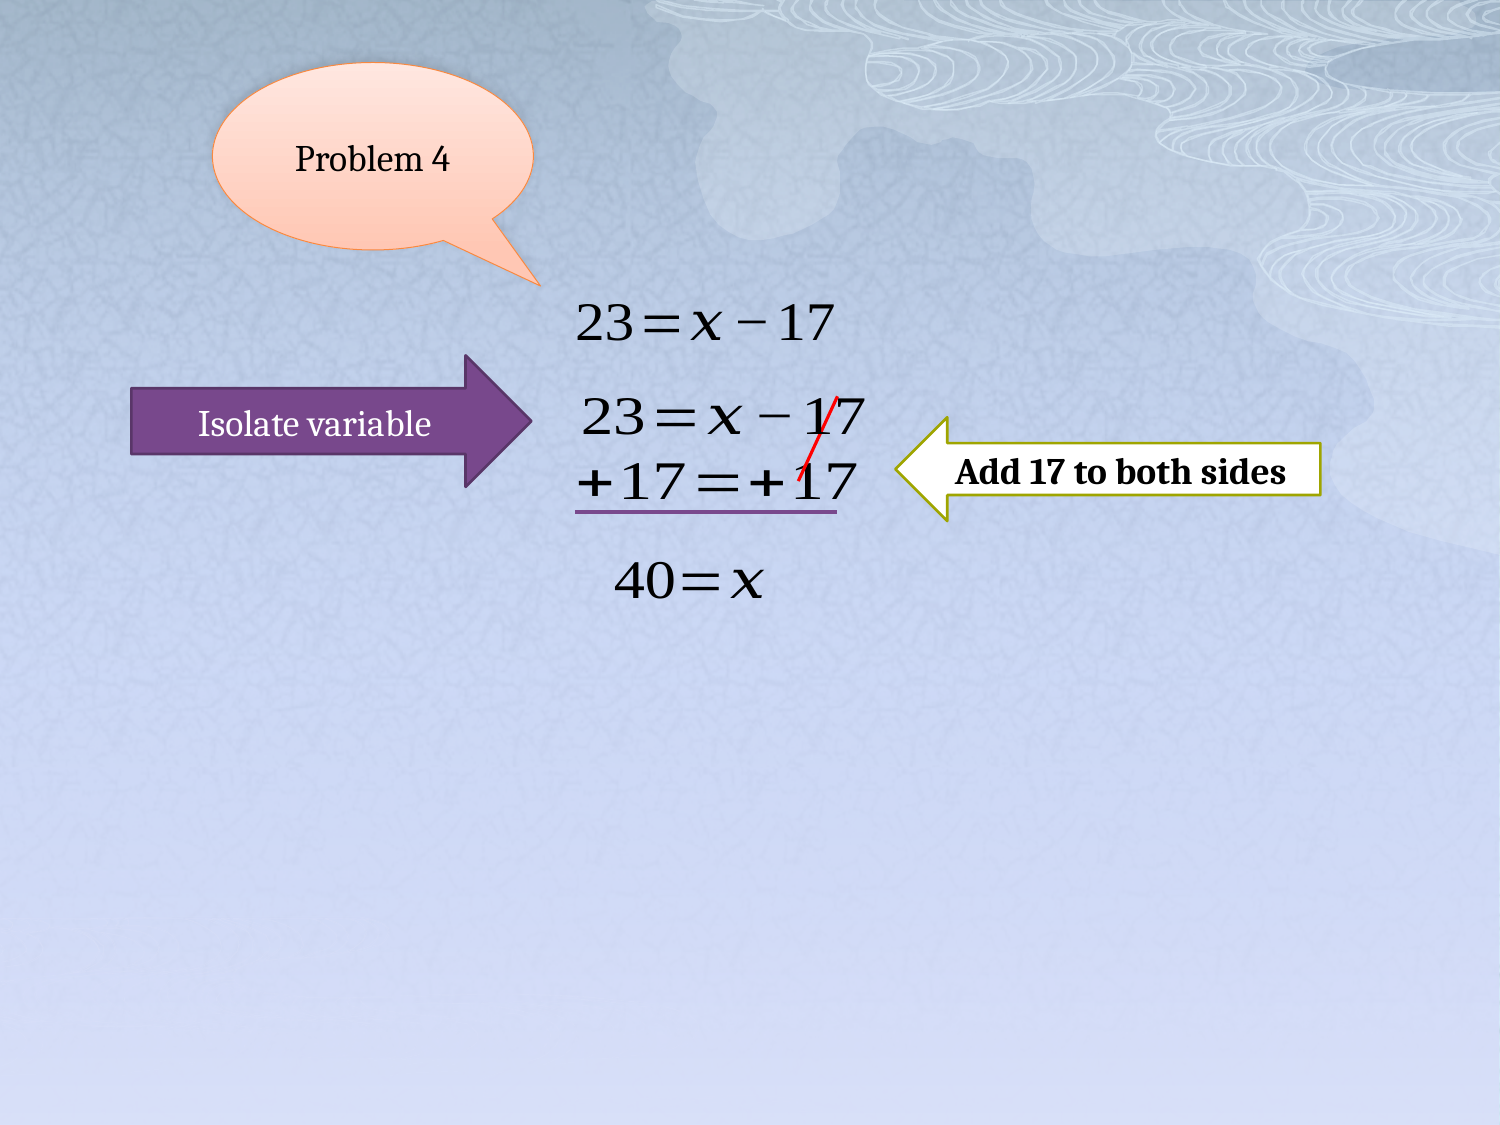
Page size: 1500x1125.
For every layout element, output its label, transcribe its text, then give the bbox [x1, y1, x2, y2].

text_box Isolate variable [130, 354, 533, 489]
text_box Add 17 to both sides [894, 415, 1322, 523]
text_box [798, 396, 838, 482]
text_box Problem 4 [211, 61, 541, 287]
